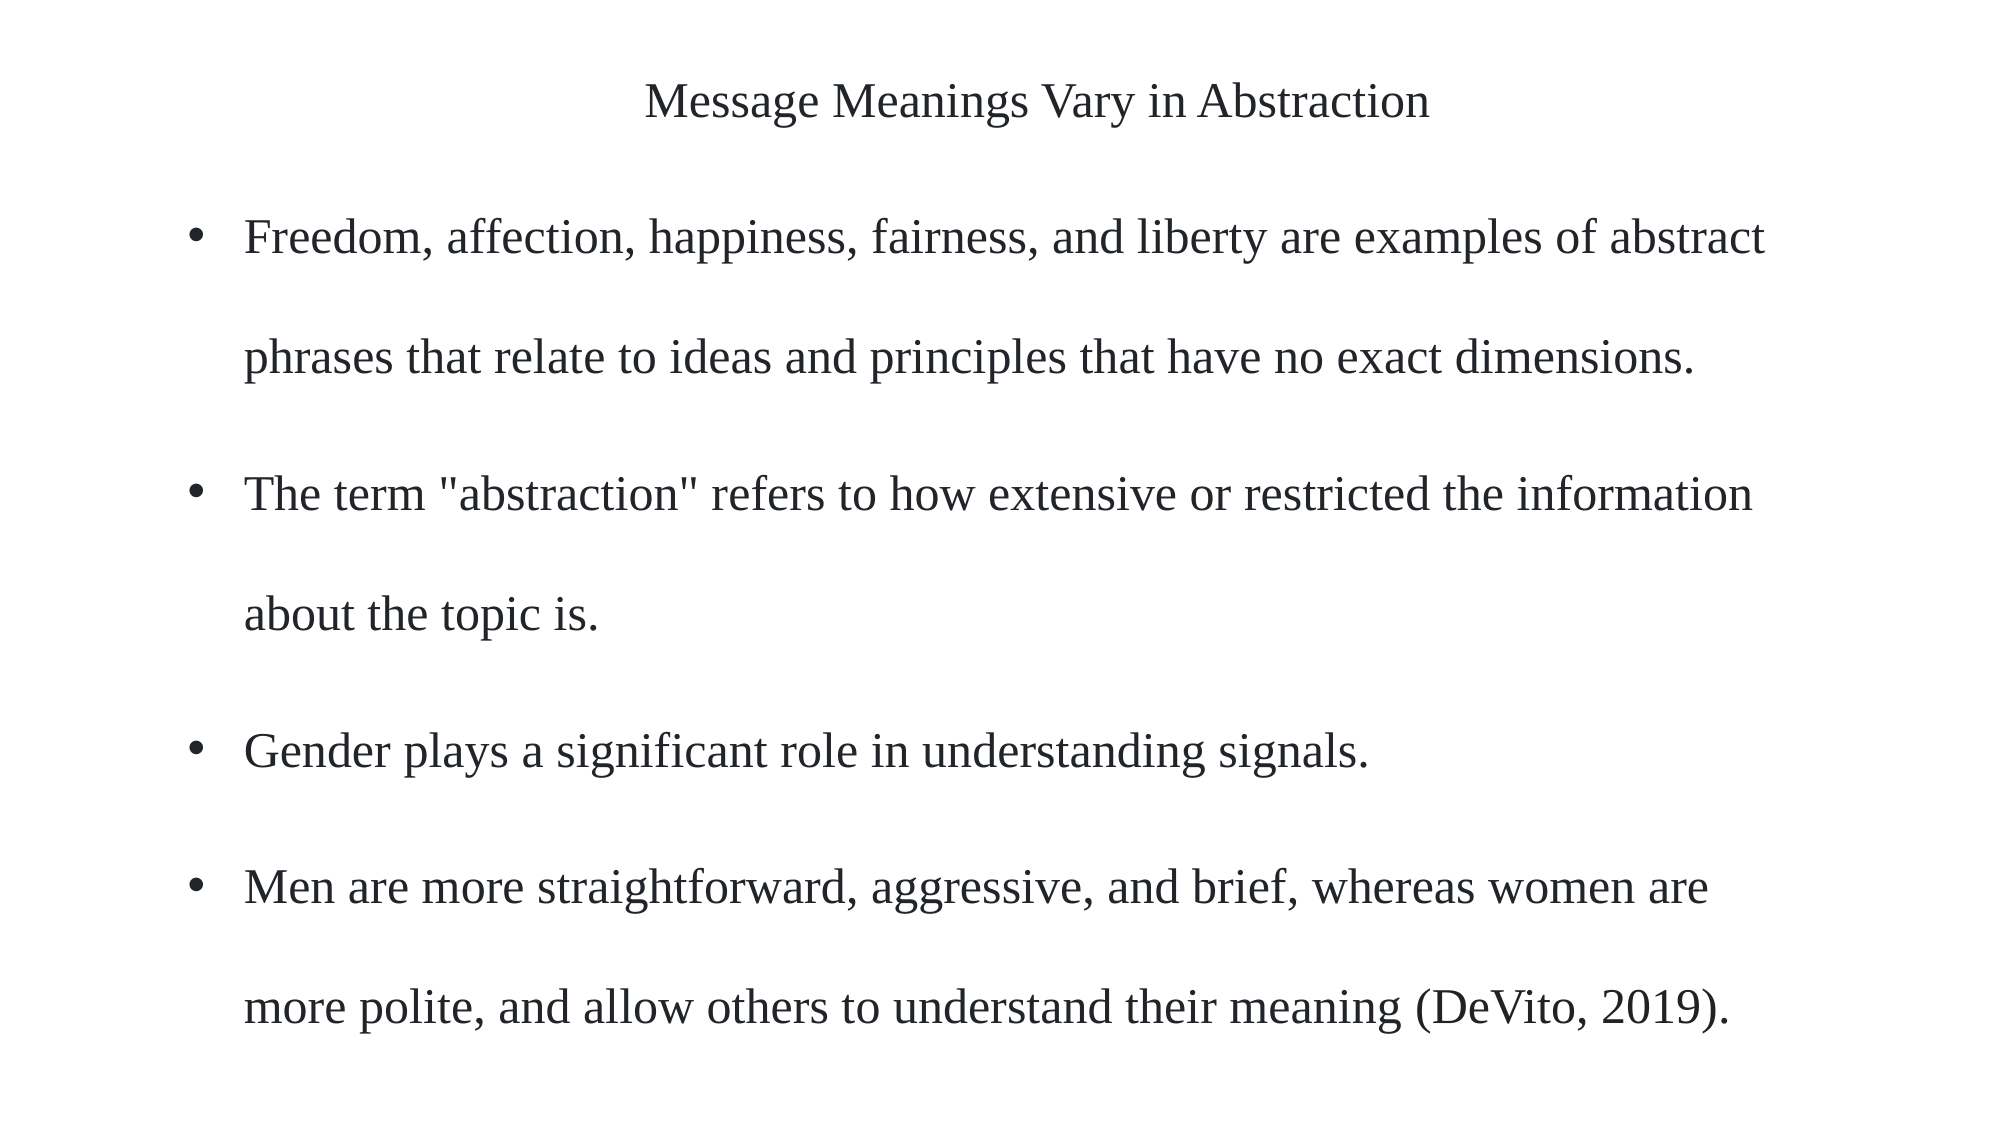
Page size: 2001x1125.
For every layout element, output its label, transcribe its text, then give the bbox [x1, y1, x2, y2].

text_box Message Meanings Vary in Abstraction Freedom, affection, happiness, fairness, and liberty are examples of abstract phrases that relate to ideas and principles that have no exact dimensions. The term "abstraction" refers to how extensive or restricted the information about the topic is. Gender plays a significant role in understanding signals. Men are more straightforward, aggressive, and brief, whereas women are more polite, and allow others to understand their meaning (DeVito, 2019). [172, 0, 1828, 1042]
